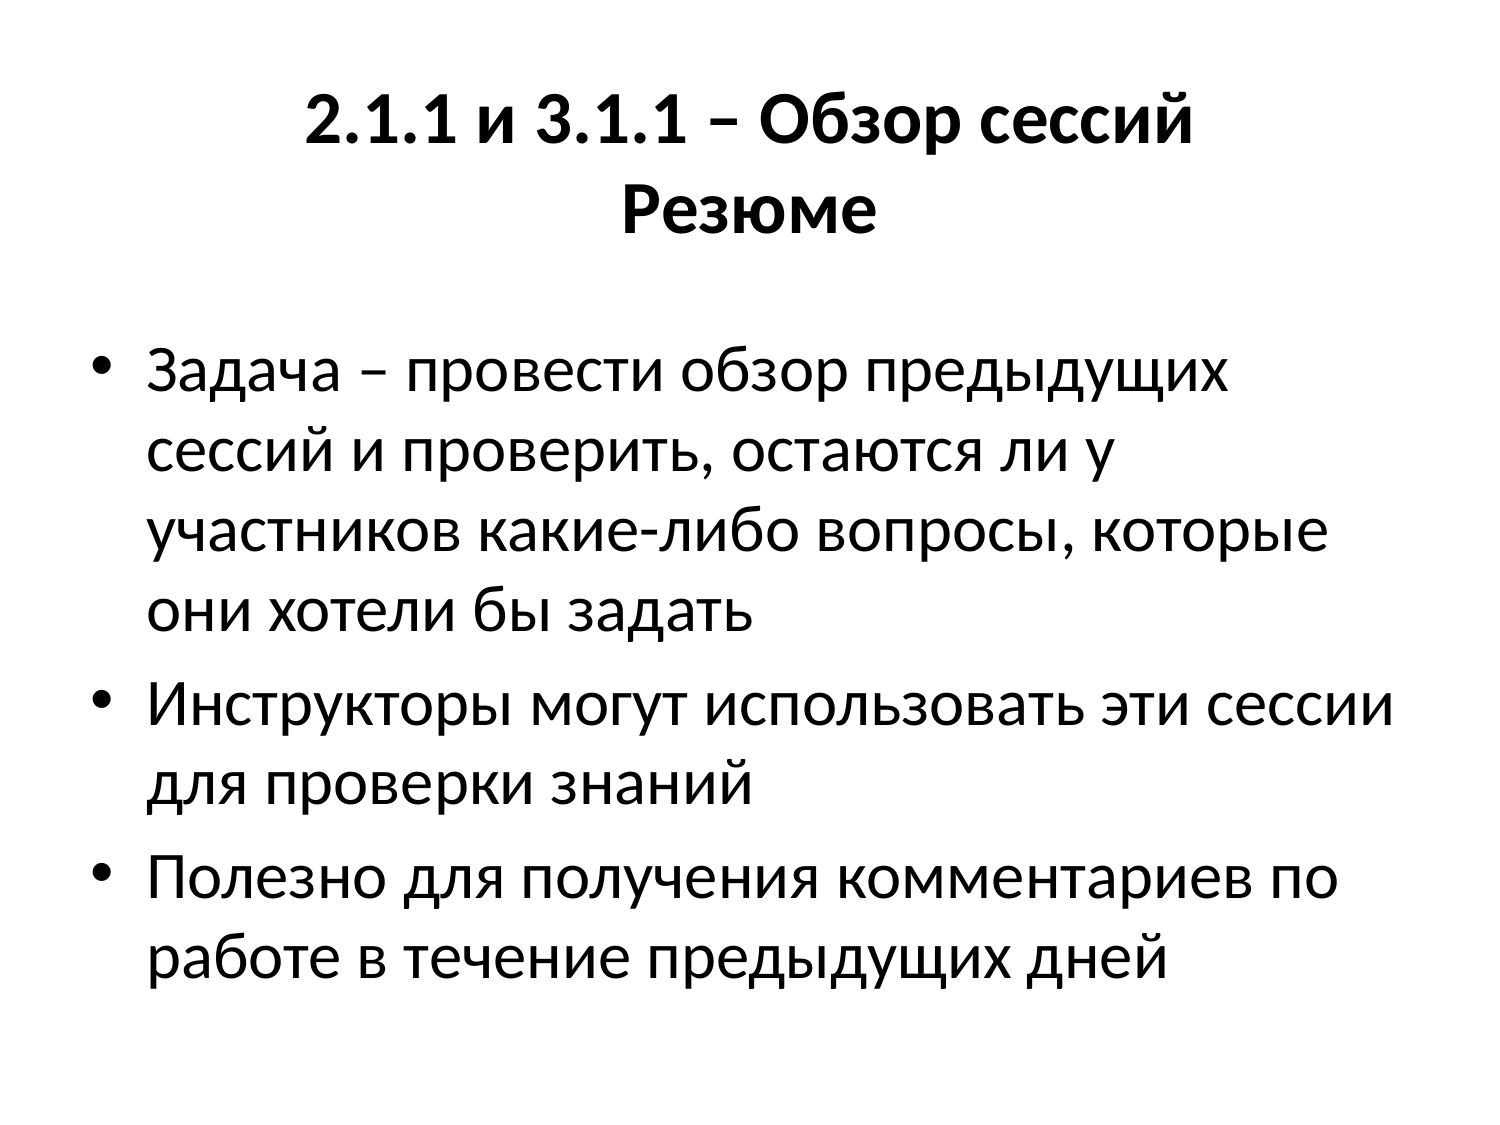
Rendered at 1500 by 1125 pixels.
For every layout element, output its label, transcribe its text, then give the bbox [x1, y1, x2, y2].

title 2.1.1 и 3.1.1 – Обзор сессий Резюме [75, 45, 1425, 273]
list Задача – провести обзор предыдущих сессий и проверить, остаются ли у участников какие-либо вопросы, которые они хотели бы задать Инструкторы могут использовать эти сессии для проверки знаний Полезно для получения комментариев по работе в течение предыдущих дней [75, 317, 1425, 1005]
